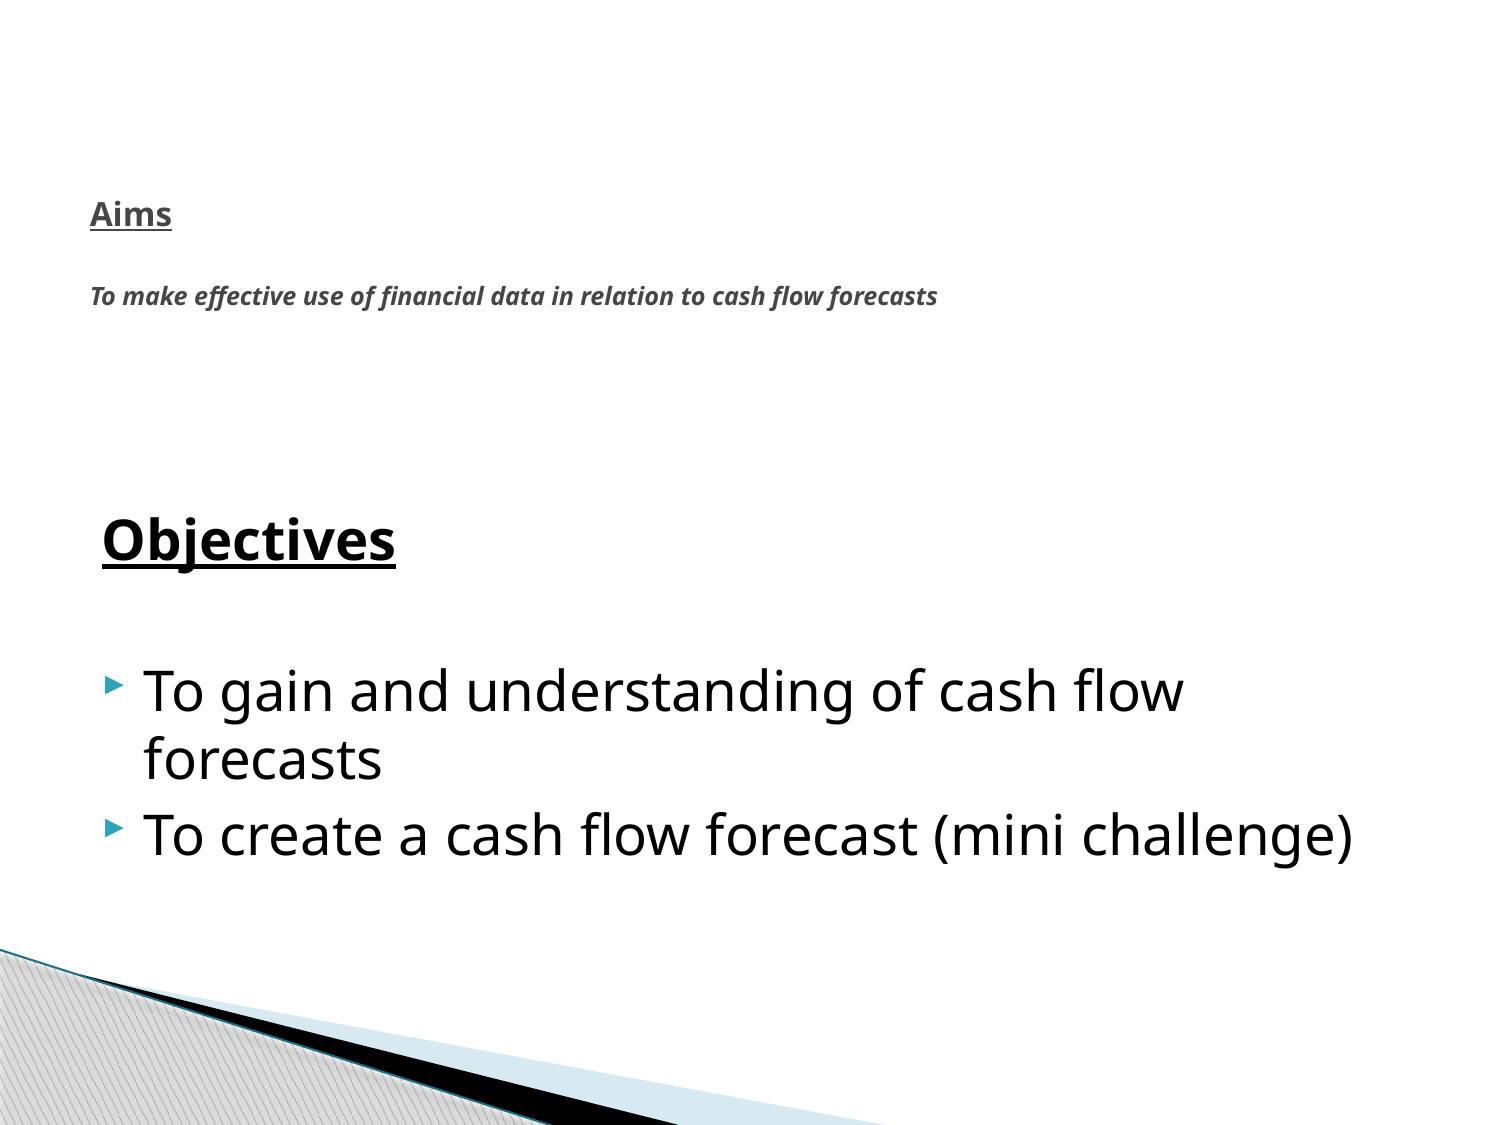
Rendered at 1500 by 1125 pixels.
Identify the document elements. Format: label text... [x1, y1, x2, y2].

title Aims To make effective use of financial data in relation to cash flow forecasts [75, 184, 1425, 362]
list Objectives To gain and understanding of cash flow forecasts To create a cash flow forecast (mini challenge) [69, 420, 1420, 1125]
